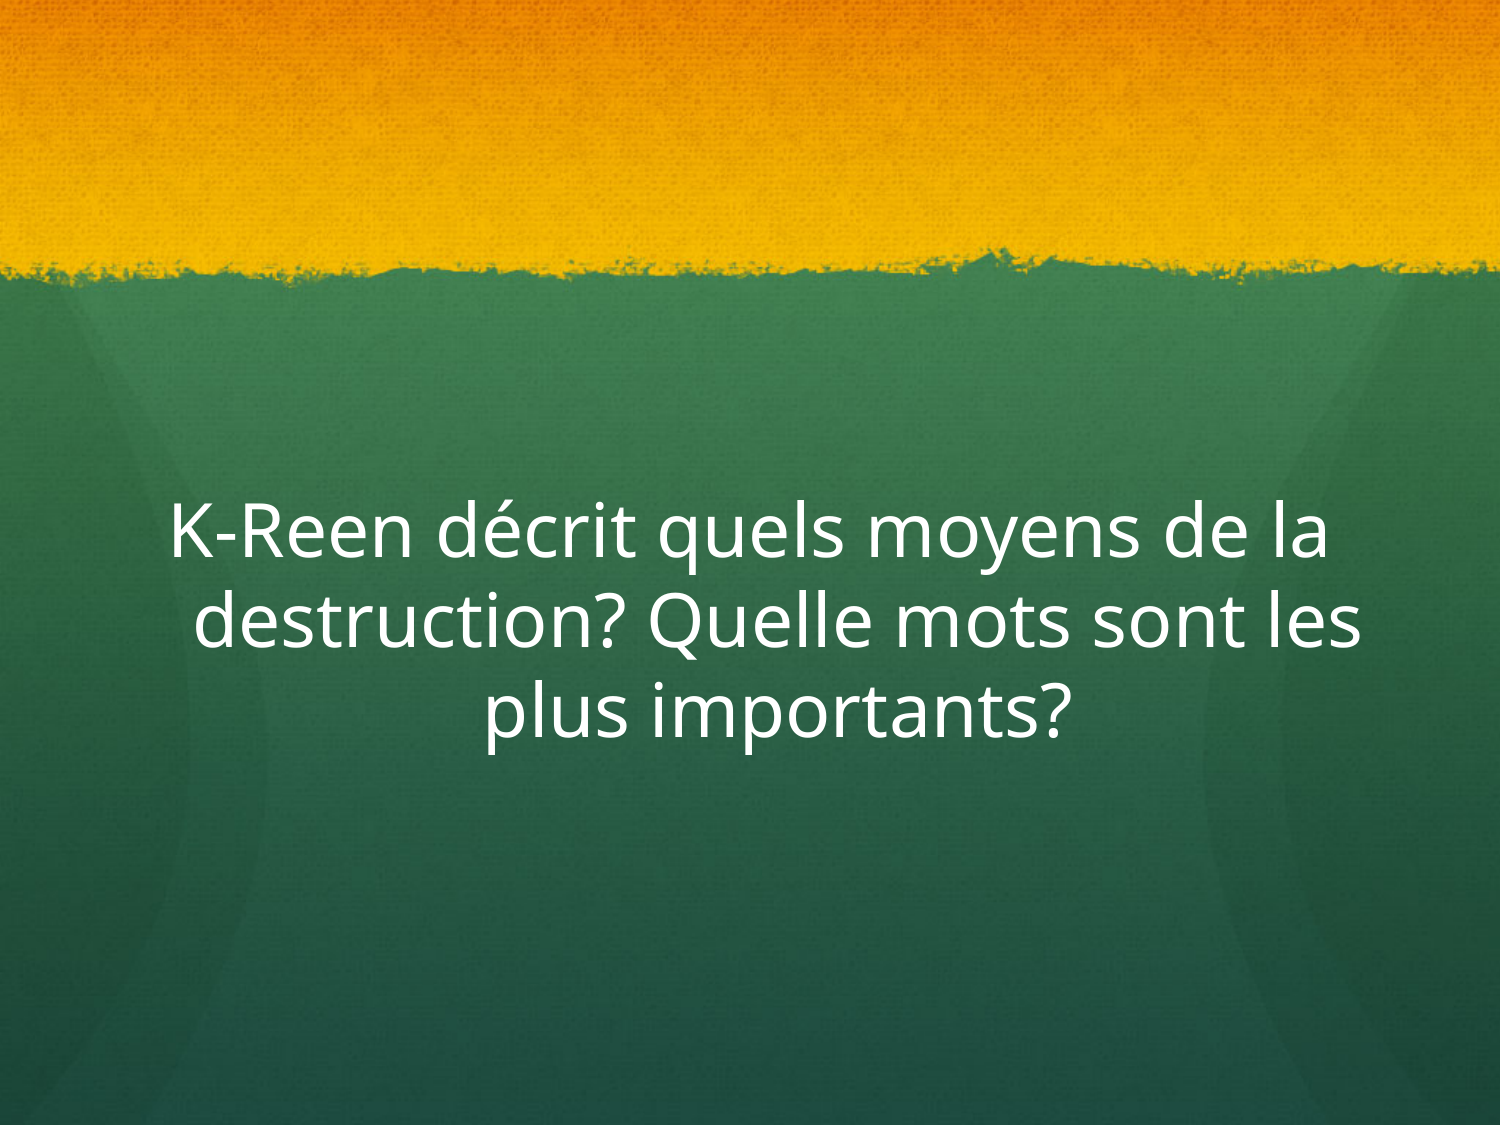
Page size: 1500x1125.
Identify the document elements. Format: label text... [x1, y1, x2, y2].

picture [0, 0, 1500, 1125]
list K-Reen décrit quels moyens de la destruction? Quelle mots sont les plus importants? [75, 474, 1425, 950]
